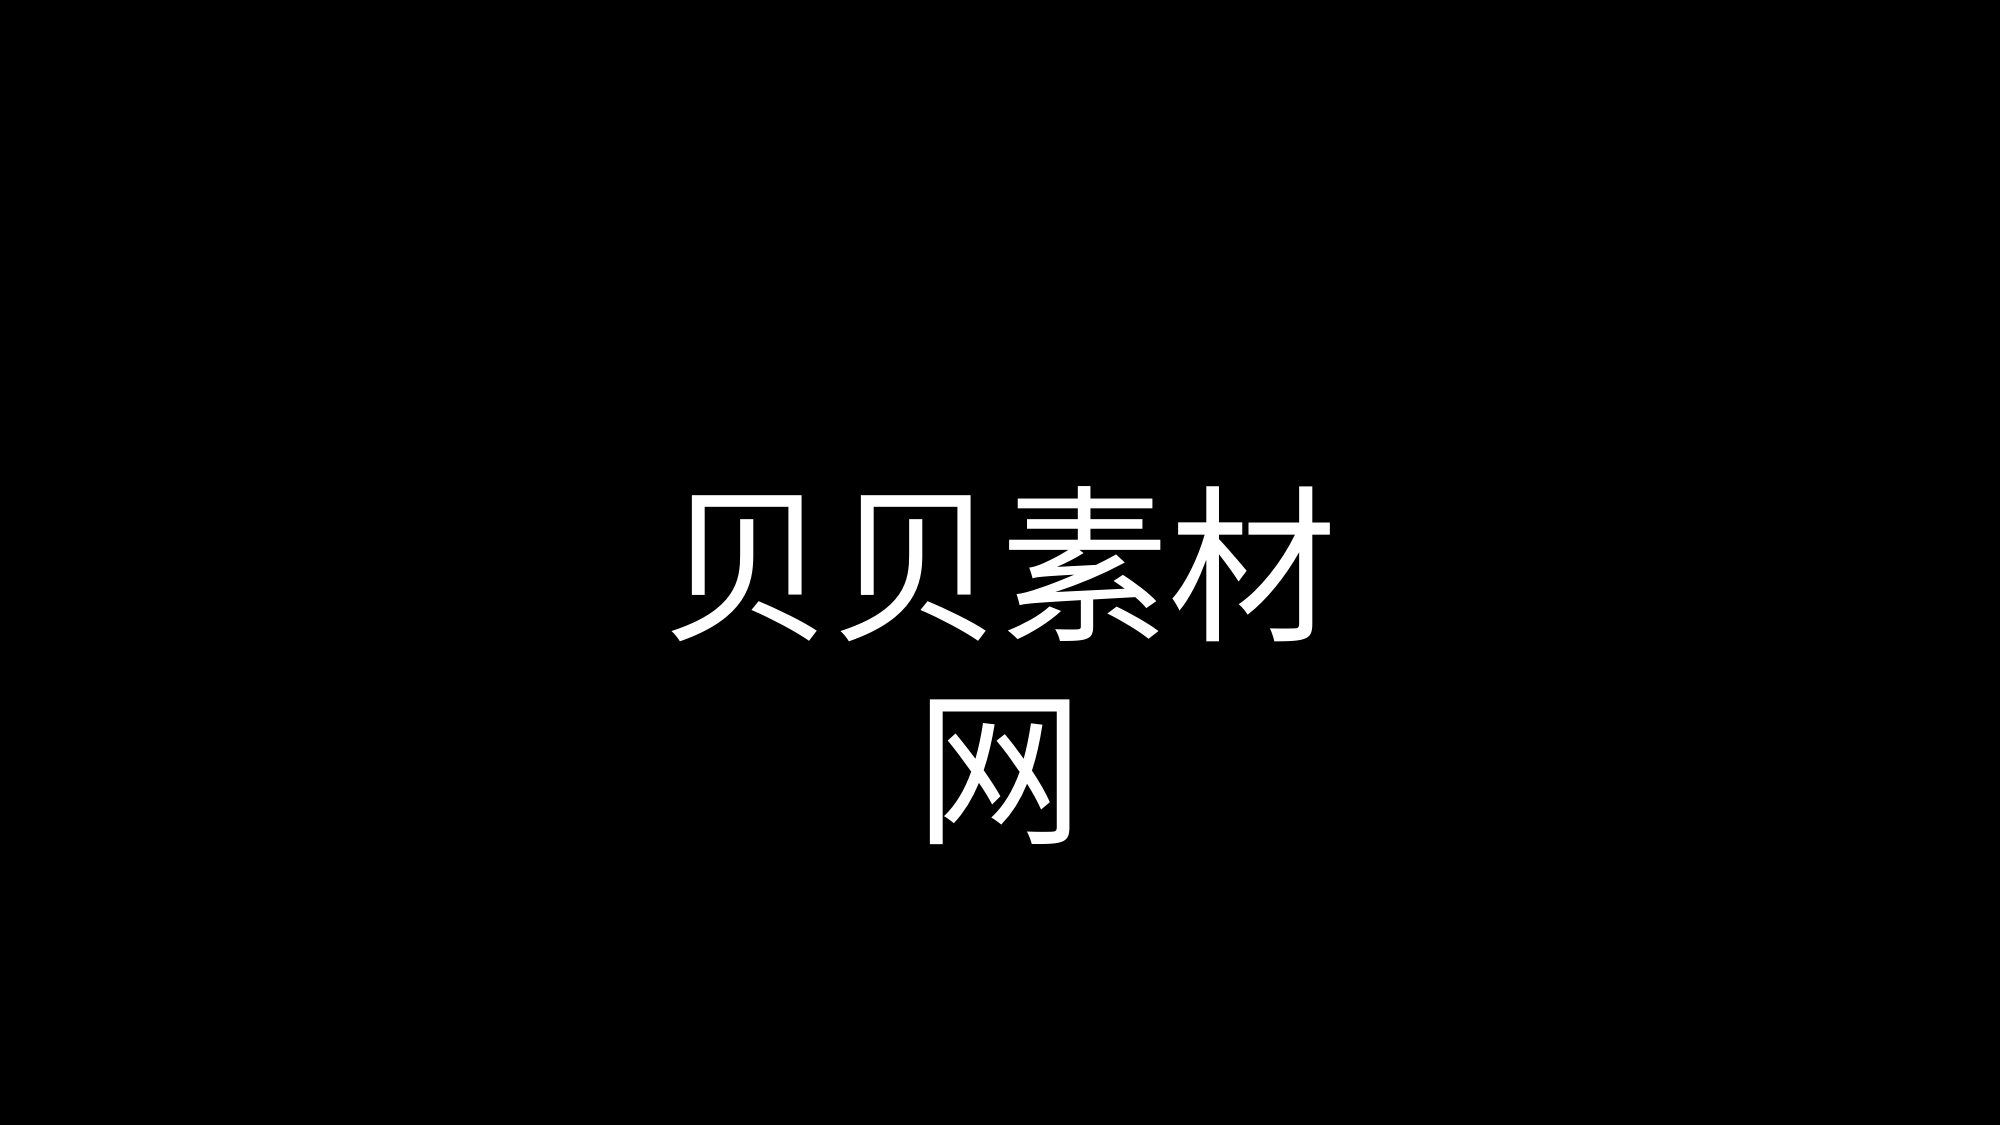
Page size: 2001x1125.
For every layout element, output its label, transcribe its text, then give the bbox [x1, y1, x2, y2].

text_box 贝贝素材网 [598, 452, 1401, 873]
